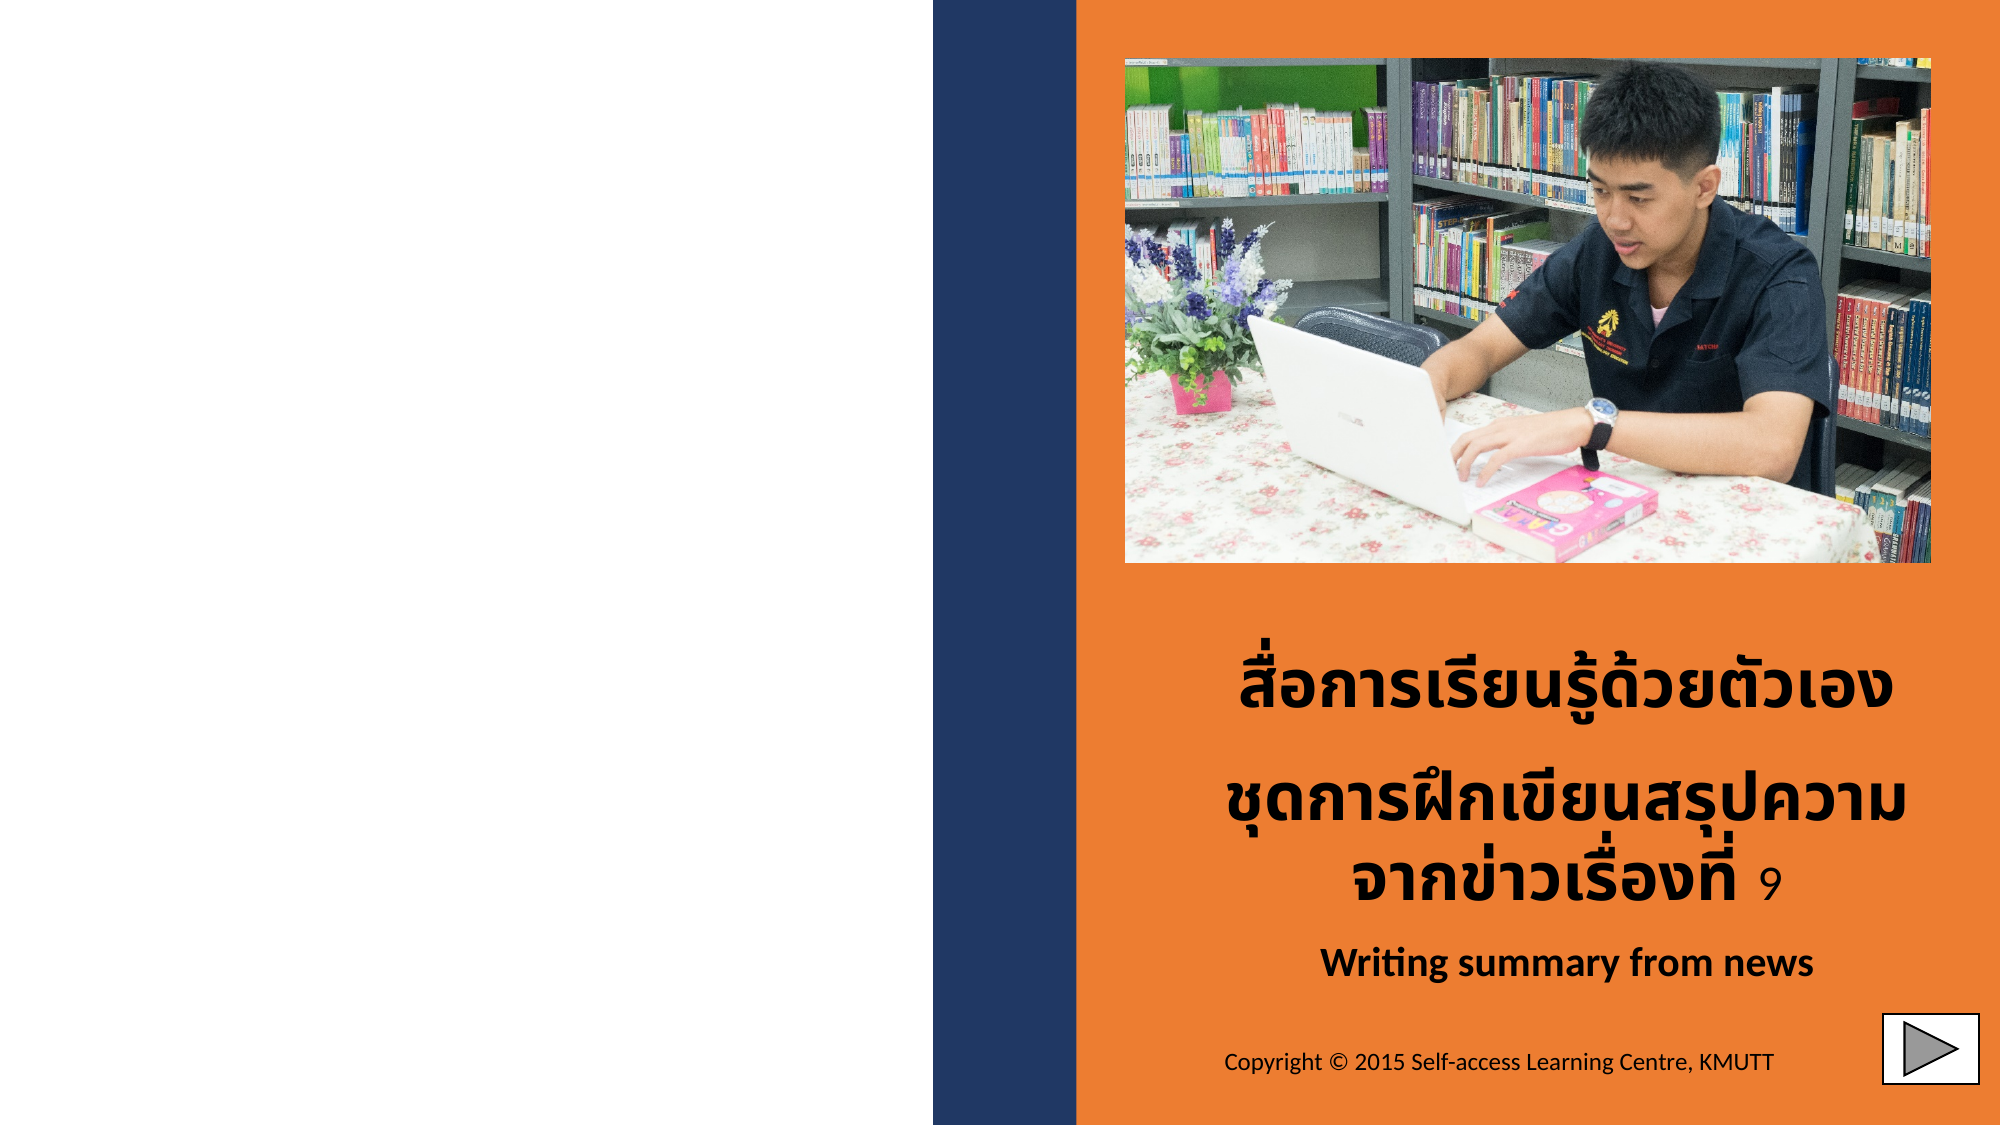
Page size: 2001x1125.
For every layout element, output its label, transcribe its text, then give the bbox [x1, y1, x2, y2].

text_box [932, 0, 1077, 1125]
text_box [1882, 1013, 1980, 1085]
picture [1125, 58, 1931, 563]
text_box [1077, 0, 2000, 1125]
text_box สื่อการเรียนรู้ด้วยตัวเอง ชุดการฝึกเขียนสรุปความจากข่าวเรื่องที่ 9 Writing summary from news [1203, 632, 1931, 994]
text_box Copyright © 2015 Self-access Learning Centre, KMUTT [1207, 1036, 1849, 1084]
